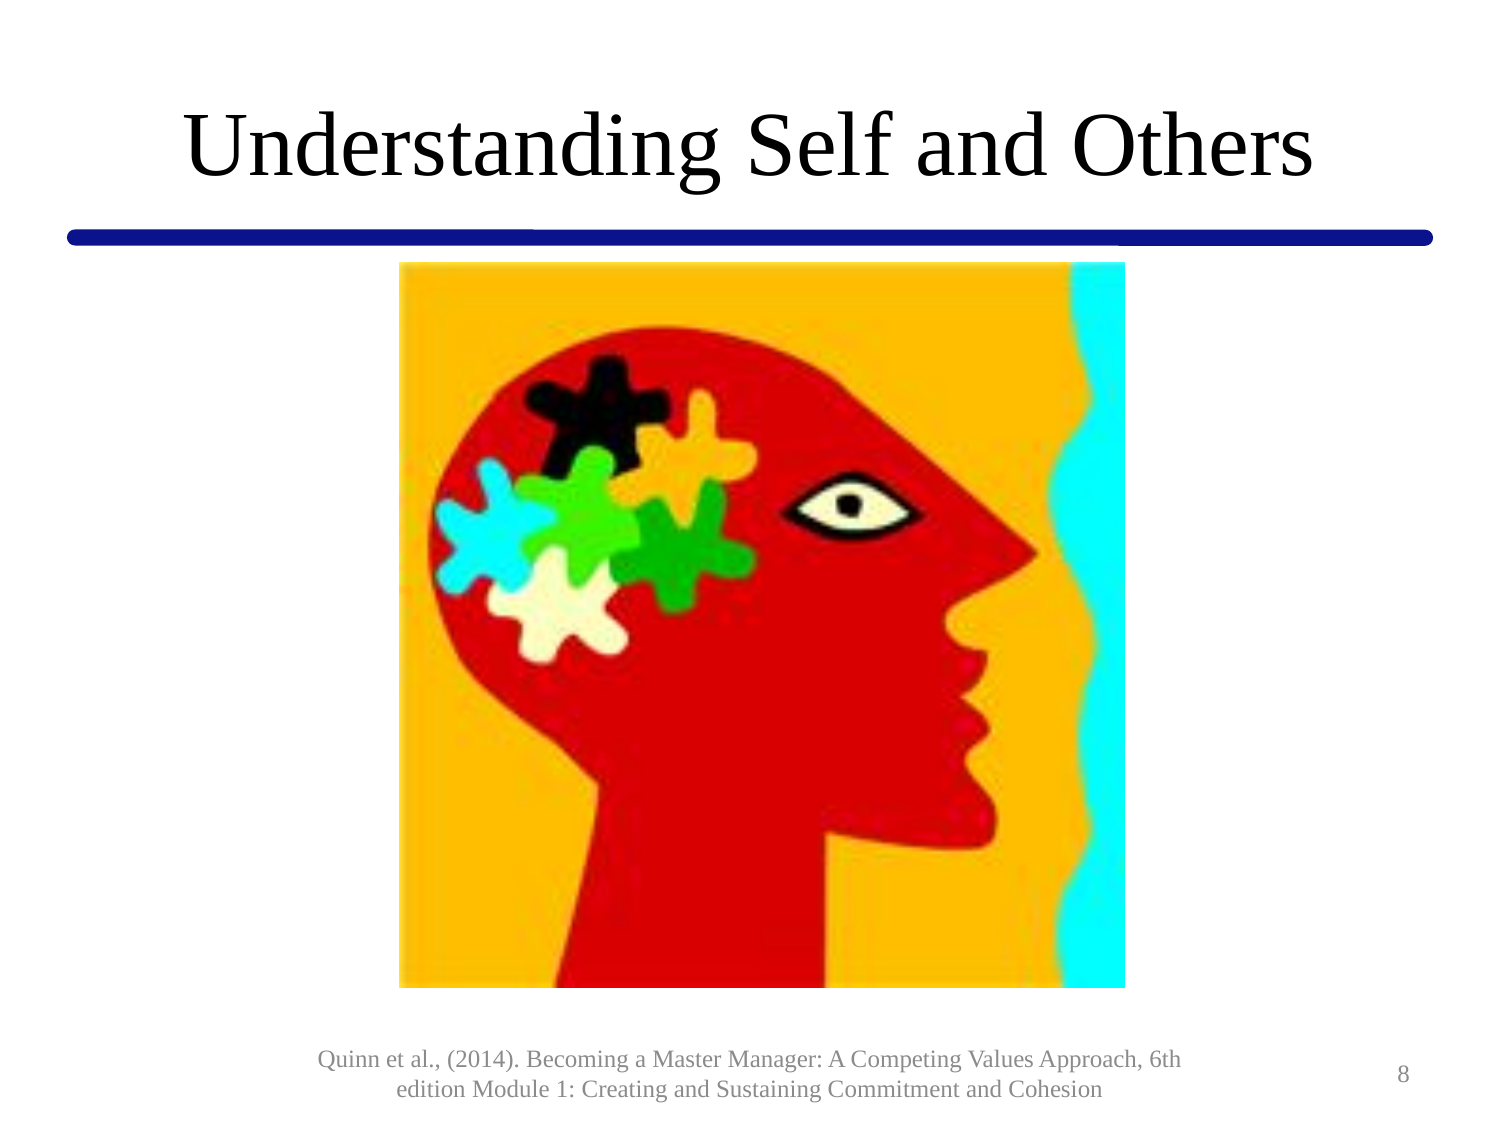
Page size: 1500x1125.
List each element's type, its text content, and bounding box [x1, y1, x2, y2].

footer Quinn et al., (2014). Becoming a Master Manager: A Competing Values Approach, 6th edition Module 1: Creating and Sustaining Commitment and Cohesion [275, 1042, 1074, 1103]
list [399, 262, 1126, 988]
title Understanding Self and Others [75, 45, 1425, 233]
slide_number 8 [1074, 1042, 1425, 1103]
